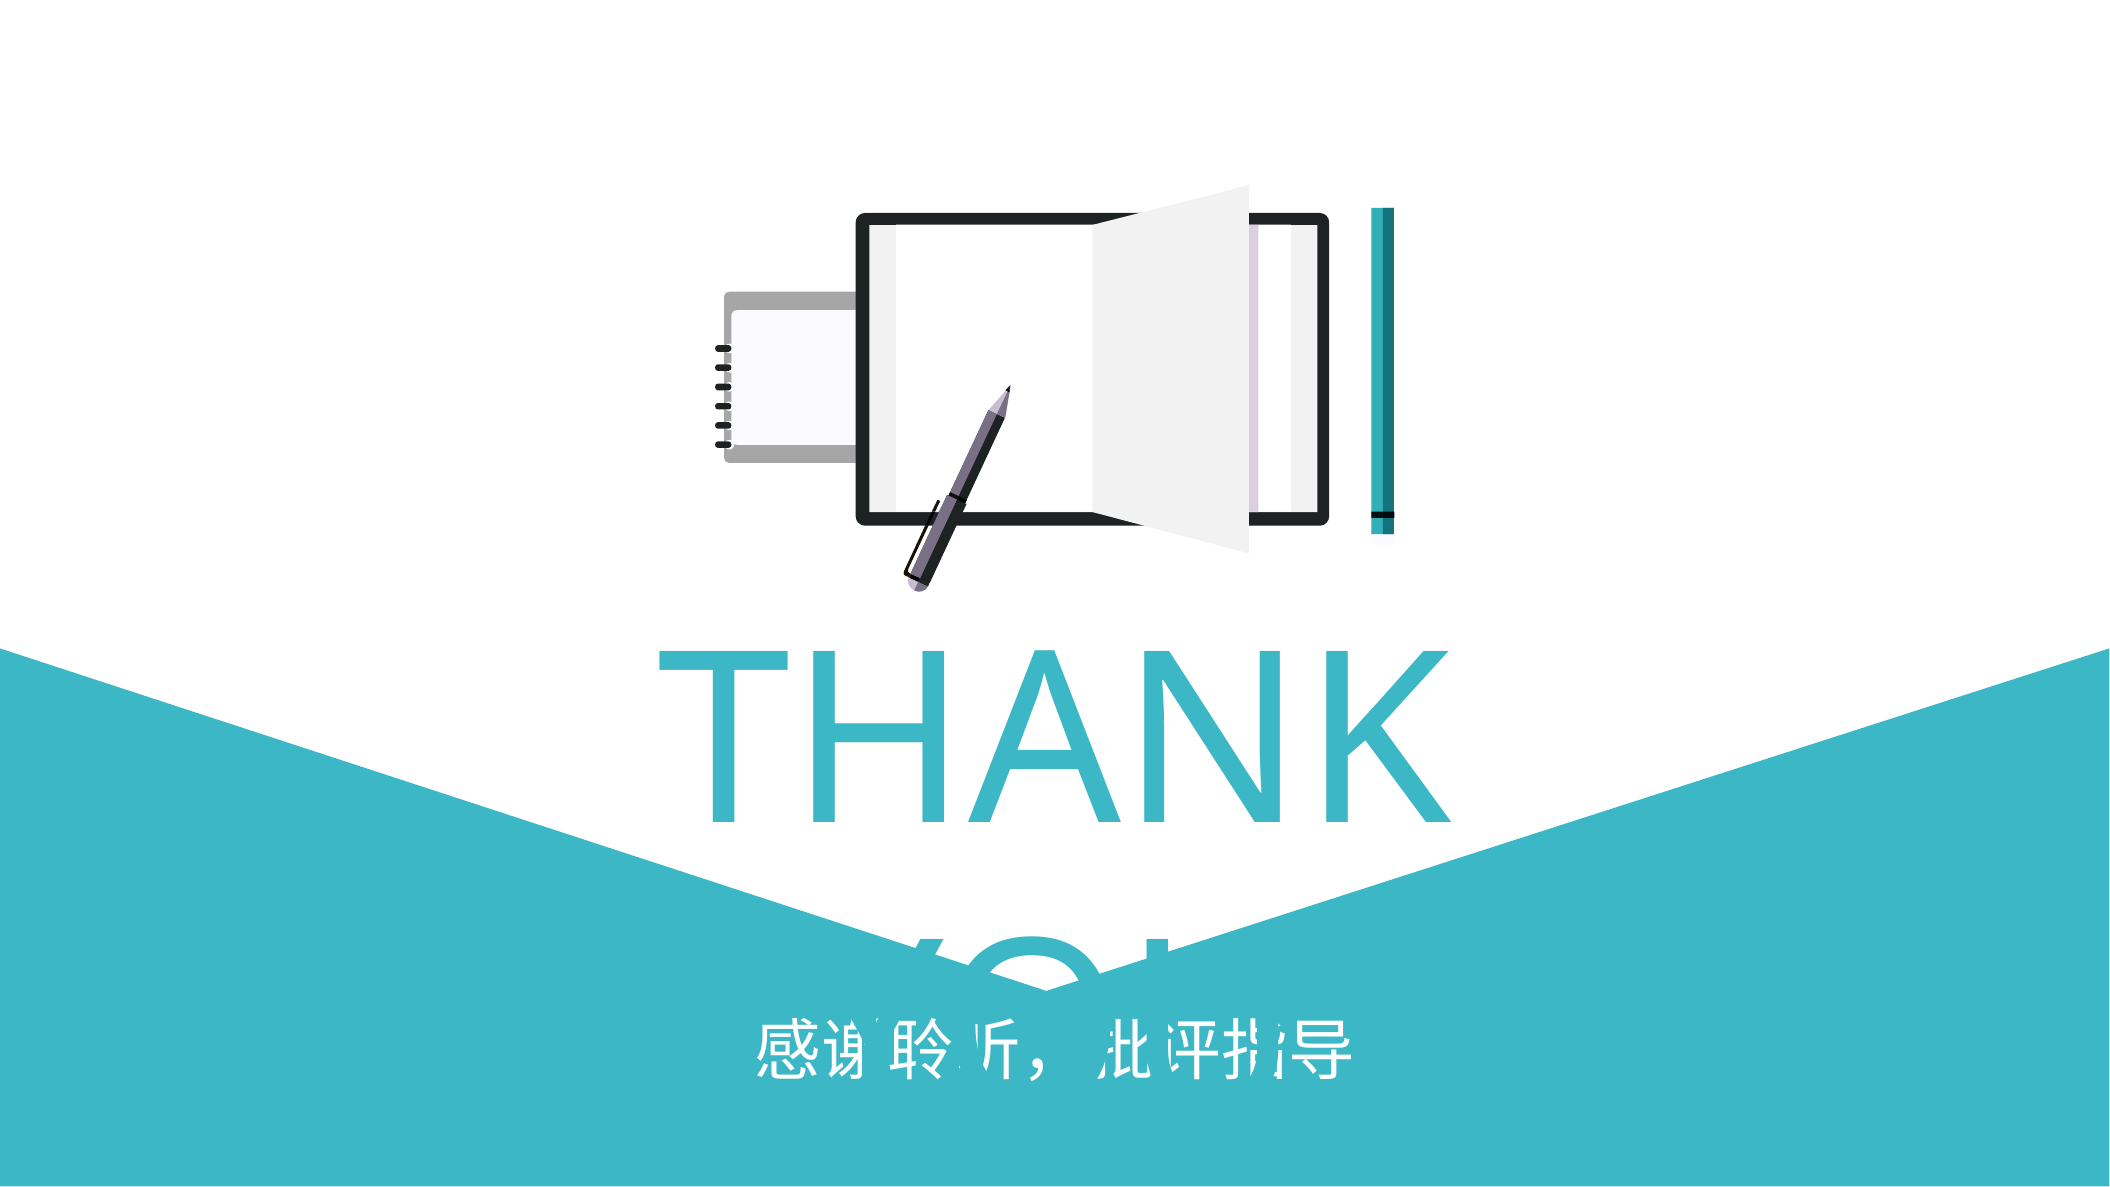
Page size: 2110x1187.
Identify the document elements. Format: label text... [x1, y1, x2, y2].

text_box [715, 185, 1395, 594]
text_box Thank you [518, 583, 1591, 1159]
text_box [0, 648, 2110, 1187]
